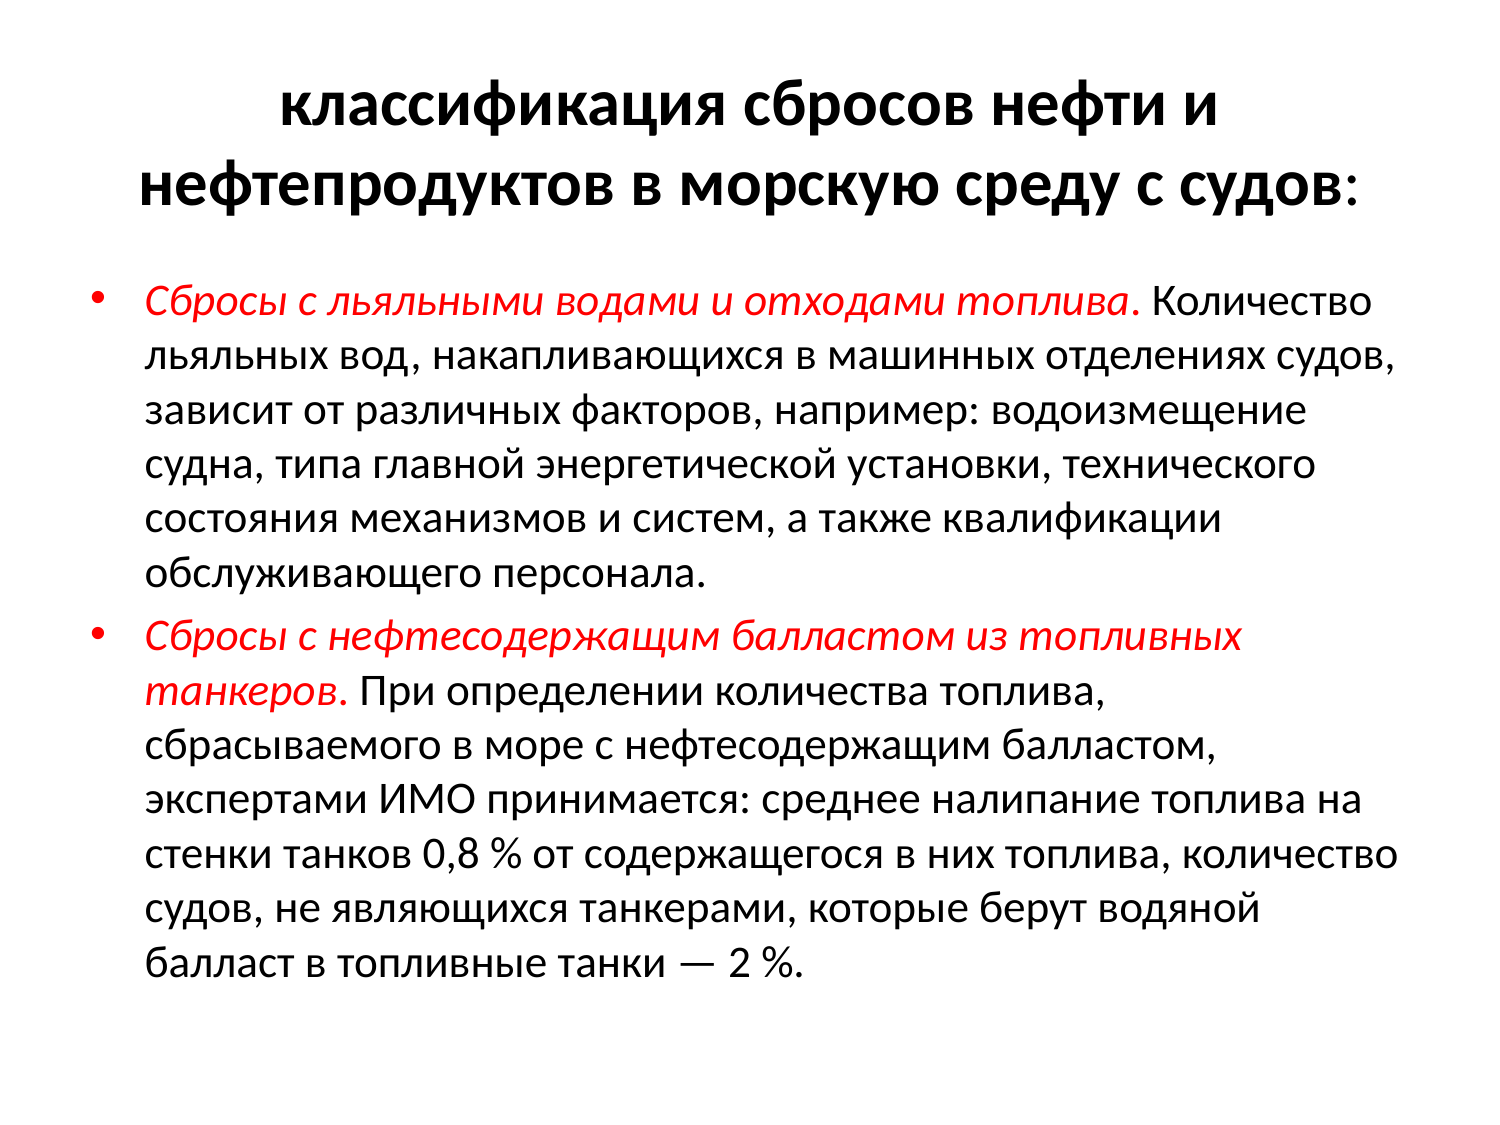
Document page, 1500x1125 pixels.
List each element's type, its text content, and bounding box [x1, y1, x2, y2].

title классификация сбросов нефти и нефтепродуктов в морскую среду с судов: [75, 45, 1425, 233]
list Сбросы с льяльными водами и отходами топлива. Количество льяльных вод, накапливающихся в машинных отделениях судов, зависит от различных факторов, например: водоизмещение судна, типа главной энергетической установки, технического состояния механизмов и систем, а также квалификации обслуживающего персонала. Сбросы с нефтесодержащим балластом из топливных танкеров. При определении количества топлива, сбрасываемого в море с нефтесодержащим балластом, экспертами ИМО принимается: среднее налипание топлива на стенки танков 0,8 % от содержащегося в них топлива, количество судов, не являющихся танкерами, которые берут водяной балласт в топливные танки — 2 %. [75, 262, 1425, 1005]
